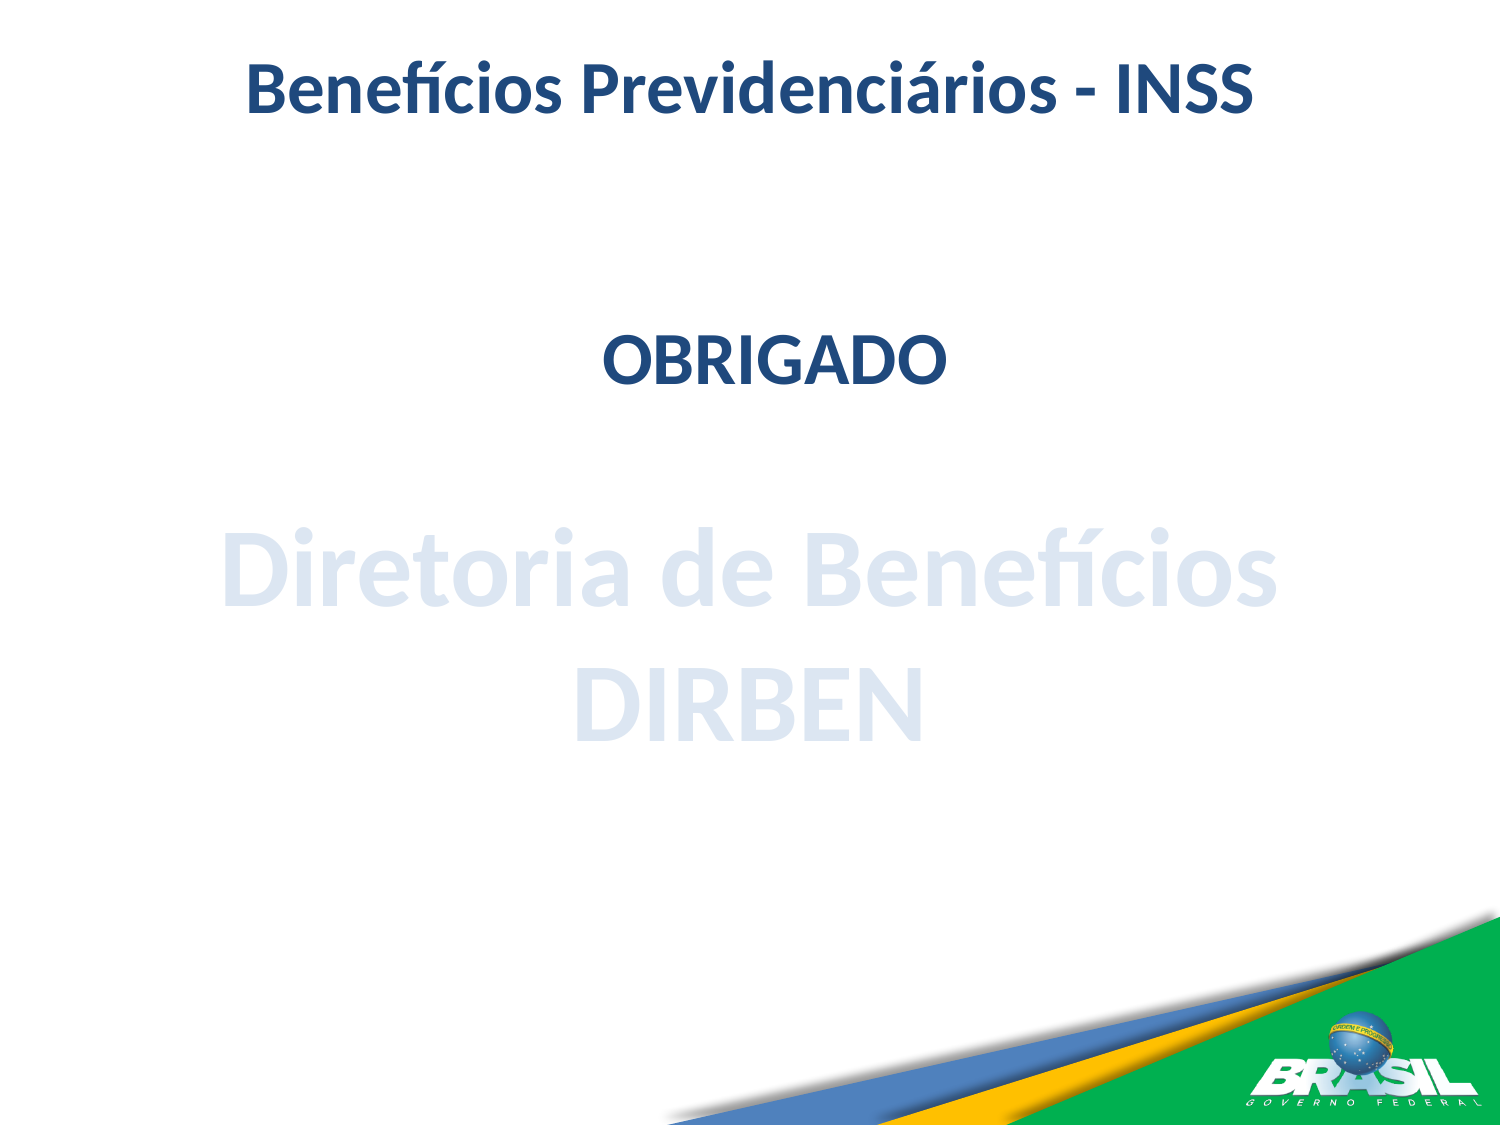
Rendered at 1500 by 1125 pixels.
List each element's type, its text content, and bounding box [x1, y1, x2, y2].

text_box Benefícios Previdenciários - INSS [230, 30, 1272, 136]
text_box OBRIGADO [587, 302, 964, 408]
title [1, 0, 1500, 114]
text_box Diretoria de Benefícios DIRBEN [204, 486, 1296, 772]
picture [1246, 1011, 1482, 1106]
